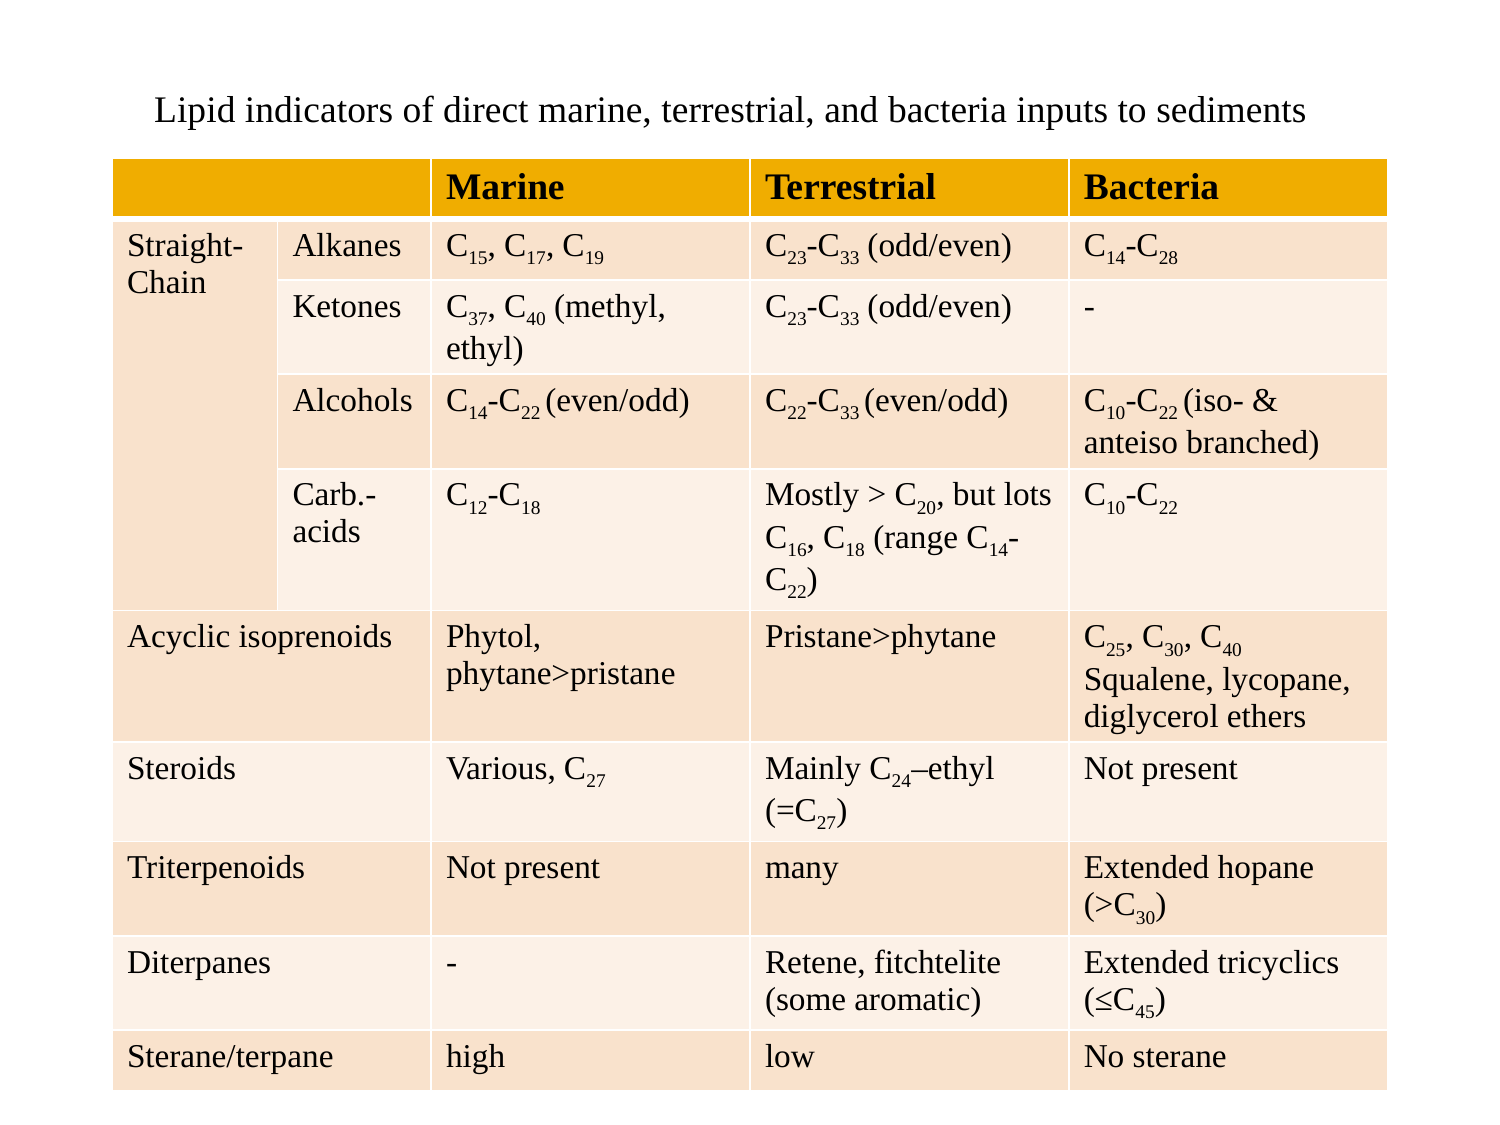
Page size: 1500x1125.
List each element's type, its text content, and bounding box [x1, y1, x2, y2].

table_cell - [1070, 281, 1387, 373]
table_cell high [432, 1031, 749, 1090]
table_cell C10-C22 (iso- & anteiso branched) [1070, 375, 1387, 468]
table_cell C15, C17, C19 [432, 222, 749, 279]
table_cell Diterpanes [113, 937, 430, 1029]
table_cell - [432, 937, 749, 1029]
table_header Bacteria [1070, 159, 1387, 216]
table_cell Not present [1070, 743, 1387, 841]
table_cell Acyclic isoprenoids [113, 611, 430, 741]
table_cell Triterpenoids [113, 842, 430, 935]
table_cell Steroids [113, 743, 430, 841]
table_cell Mostly > C20, but lots C16, C18 (range C14-C22) [751, 470, 1068, 610]
table_cell low [751, 1031, 1068, 1090]
table_cell many [751, 842, 1068, 935]
table_cell Alkanes [278, 222, 430, 279]
table_cell C22-C33 (even/odd) [751, 375, 1068, 468]
table_cell Various, C27 [432, 743, 749, 841]
table_cell Straight-Chain [113, 222, 277, 610]
table_cell C25, C30, C40 Squalene, lycopane, diglycerol ethers [1070, 611, 1387, 741]
table_cell Mainly C24–ethyl (=C27) [751, 743, 1068, 841]
table_cell Extended hopane (>C30) [1070, 842, 1387, 935]
table_cell Retene, fitchtelite (some aromatic) [751, 937, 1068, 1029]
table_cell C12-C18 [432, 470, 749, 610]
table_header [113, 159, 430, 216]
table_cell Phytol, phytane>pristane [432, 611, 749, 741]
table_cell C14-C22 (even/odd) [432, 375, 749, 468]
table_cell No sterane [1070, 1031, 1387, 1090]
table_cell Ketones [278, 281, 430, 373]
table_cell C23-C33 (odd/even) [751, 222, 1068, 279]
text_box Lipid indicators of direct marine, terrestrial, and bacteria inputs to sediments [139, 78, 1324, 138]
table_cell C37, C40 (methyl, ethyl) [432, 281, 749, 373]
table_cell Extended tricyclics (≤C45) [1070, 937, 1387, 1029]
table_cell Pristane>phytane [751, 611, 1068, 741]
table_cell C23-C33 (odd/even) [751, 281, 1068, 373]
table_cell Sterane/terpane [113, 1031, 430, 1090]
table_header Terrestrial [751, 159, 1068, 216]
table_header Marine [432, 159, 749, 216]
table_cell C14-C28 [1070, 222, 1387, 279]
table_cell Alcohols [278, 375, 430, 468]
table_cell Not present [432, 842, 749, 935]
table_cell C10-C22 [1070, 470, 1387, 610]
table_cell Carb.-acids [278, 470, 430, 610]
